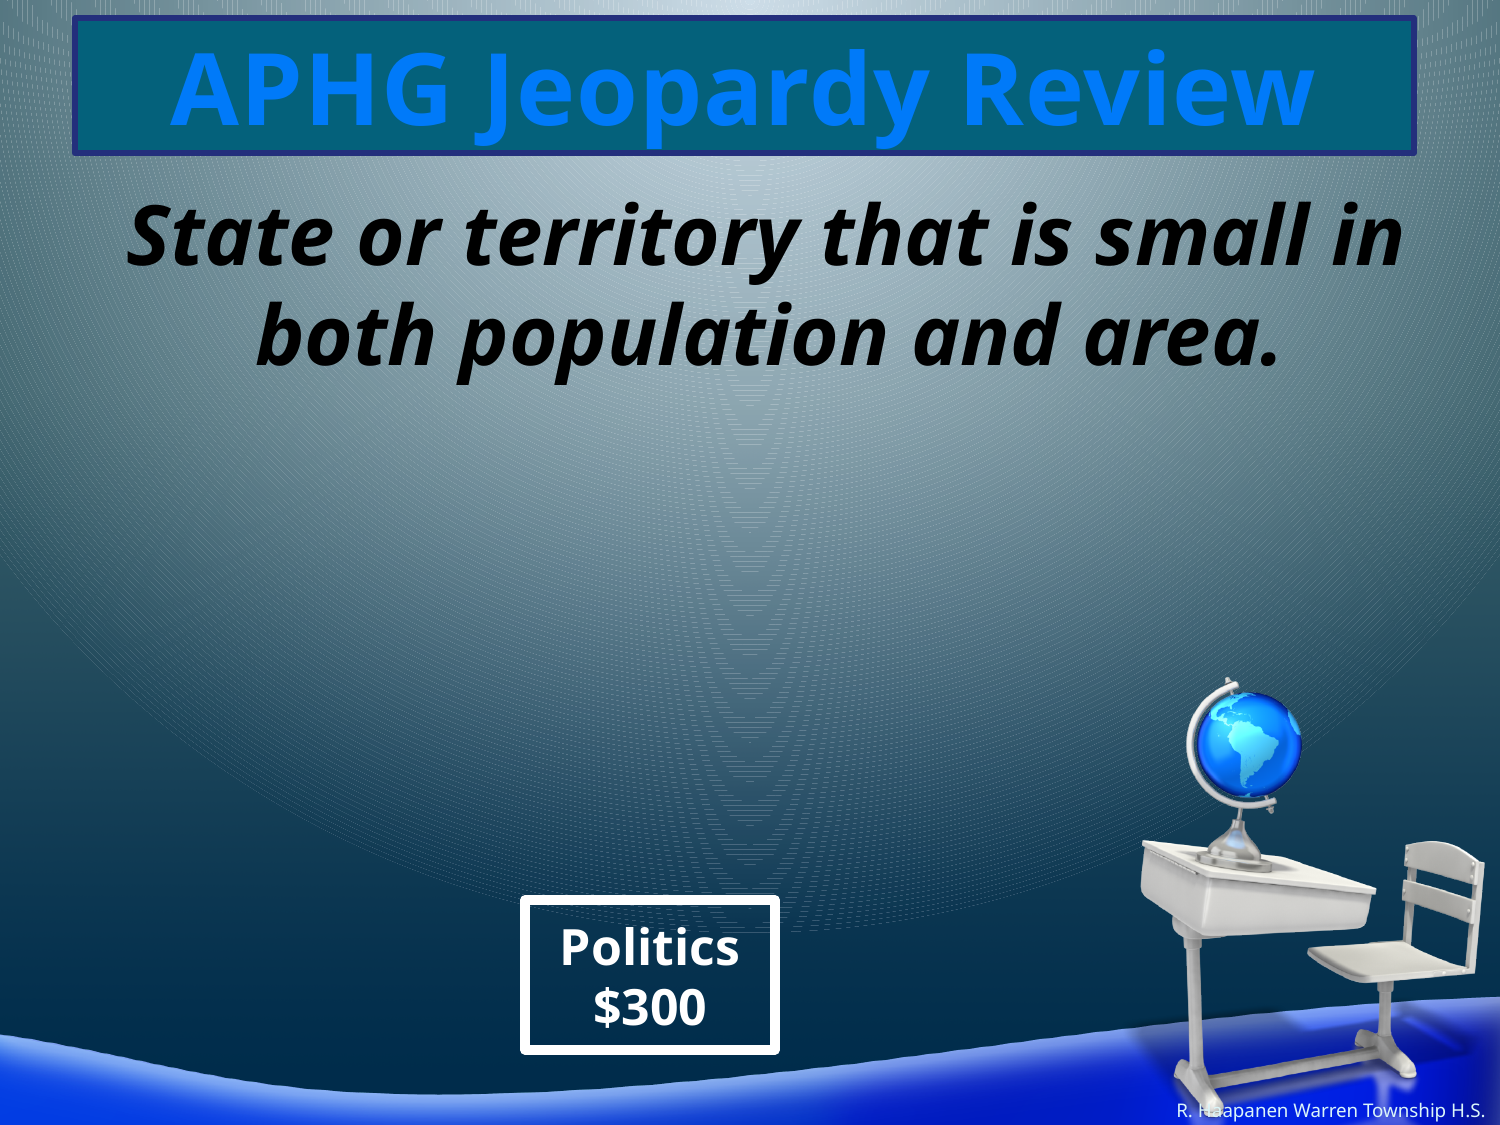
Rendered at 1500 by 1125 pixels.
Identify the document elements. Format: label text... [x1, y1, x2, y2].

footer R. Haapanen Warren Township H.S. [1025, 1091, 1500, 1125]
list State or territory that is small in both population and area. [33, 174, 1500, 825]
picture [0, 0, 1500, 1125]
text_box Politics $300 [525, 899, 775, 1050]
